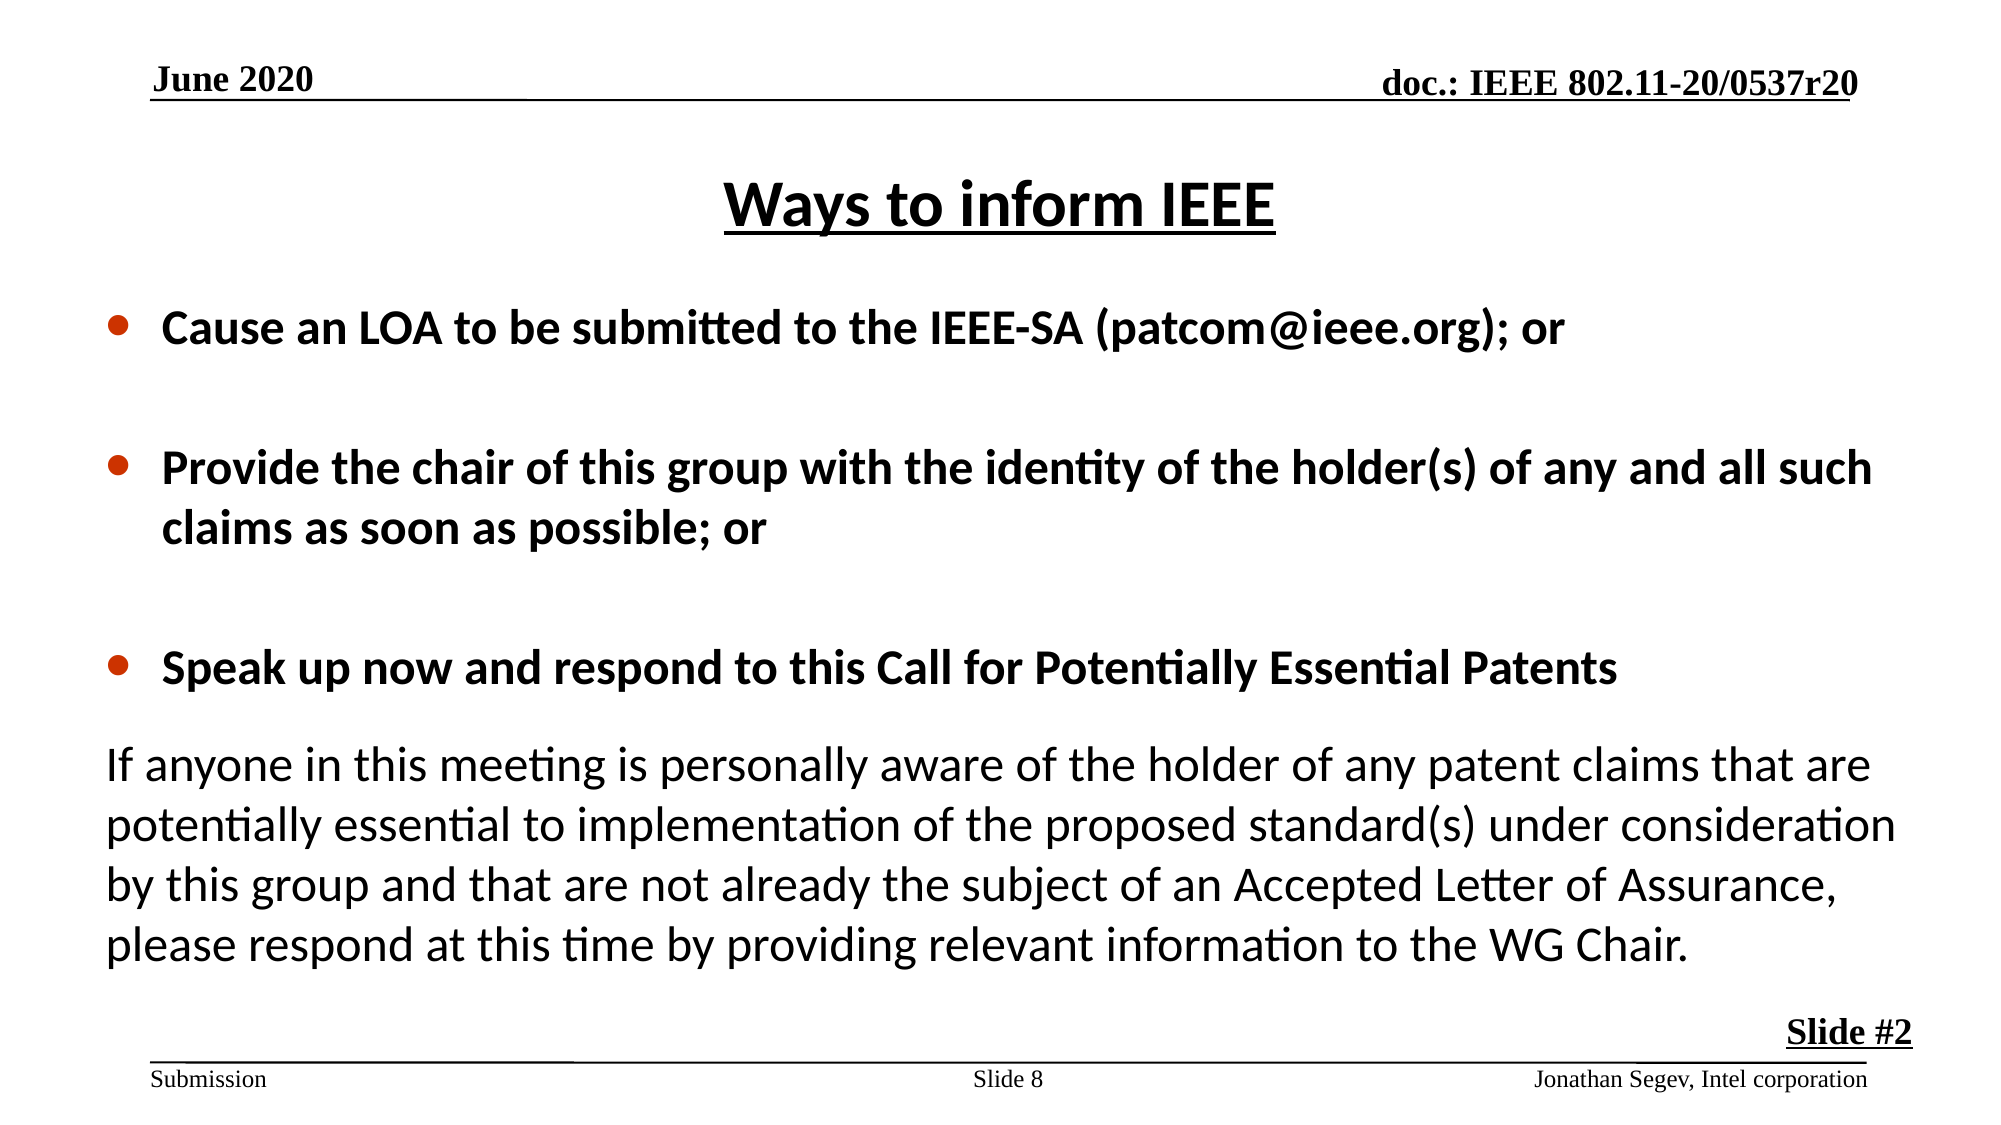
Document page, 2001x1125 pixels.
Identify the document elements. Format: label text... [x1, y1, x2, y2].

slide_number Slide 8 [950, 1061, 1067, 1123]
text_box Slide #2 [1771, 999, 1928, 1060]
title Ways to inform IEEE [149, 112, 1850, 286]
list Cause an LOA to be submitted to the IEEE-SA (patcom@ieee.org); or Provide the chair of this group with the identity of the holder(s) of any and all such claims as soon as possible; or Speak up now and respond to this Call for Potentially Essential Patents If anyone in this meeting is personally aware of the holder of any patent claims that are potentially essential to implementation of the proposed standard(s) under consideration by this group and that are not already the subject of an Accepted Letter of Assurance, please respond at this time by providing relevant information to the WG Chair. [90, 286, 1946, 1000]
footer Jonathan Segev, Intel corporation [1171, 1061, 1869, 1093]
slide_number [152, 54, 563, 100]
